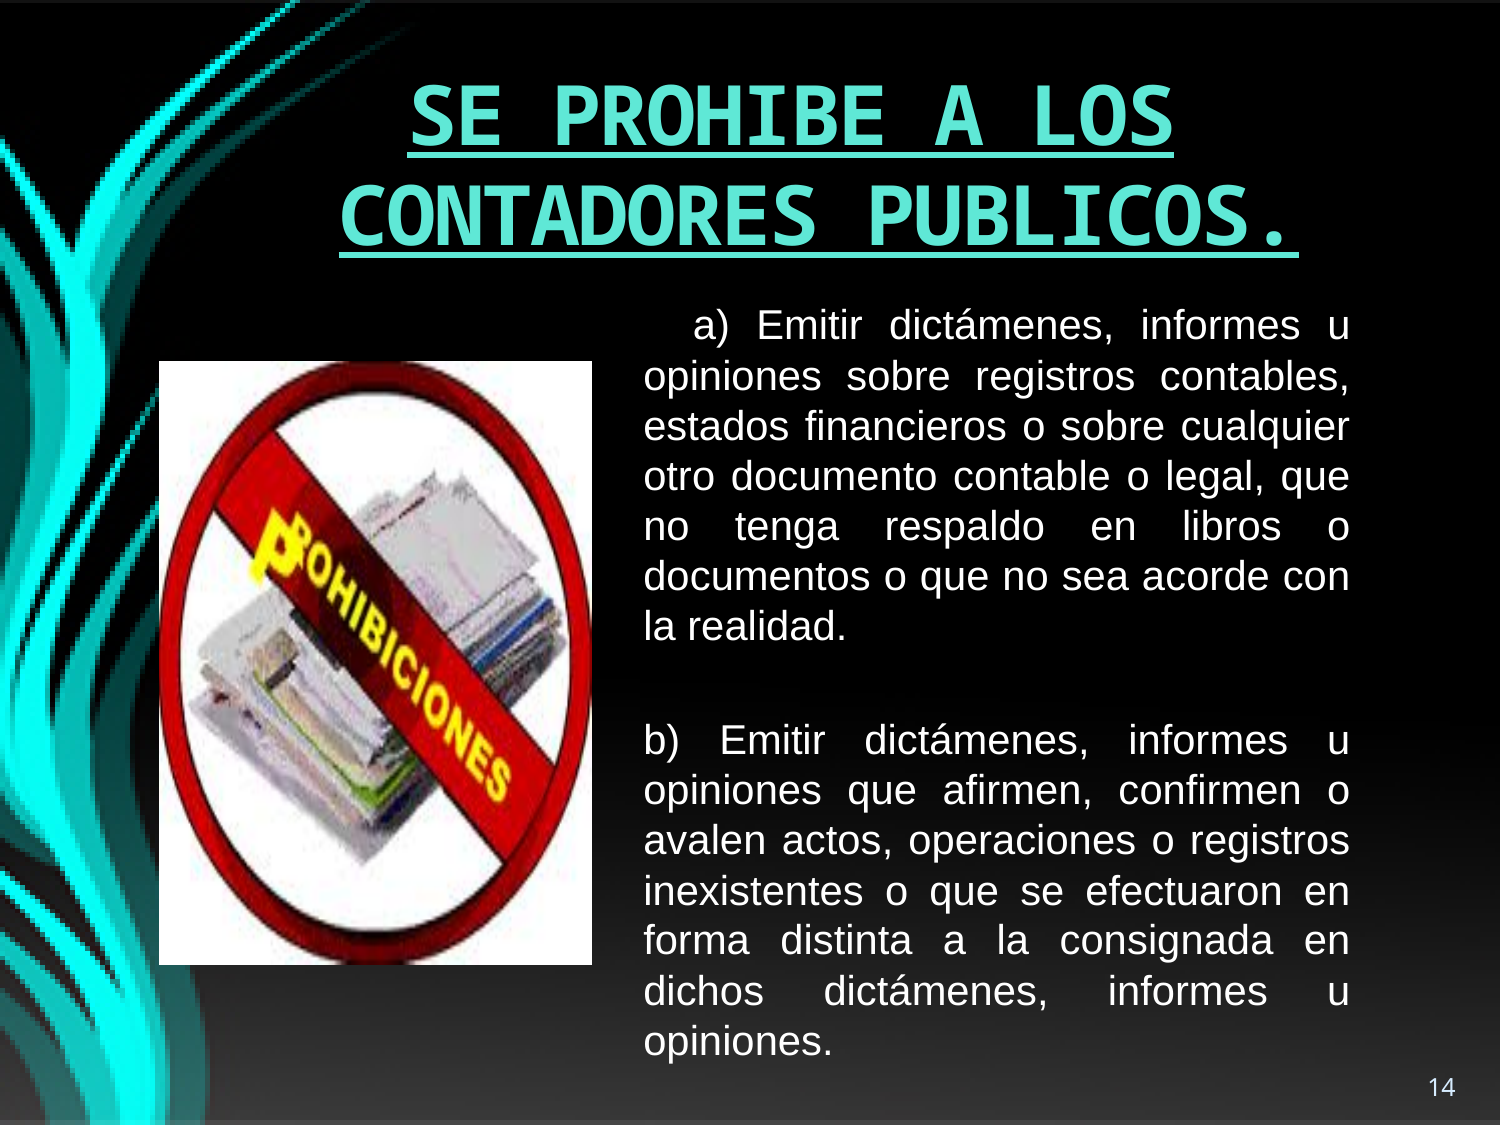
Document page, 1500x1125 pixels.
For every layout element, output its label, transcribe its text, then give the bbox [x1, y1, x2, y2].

slide_number 14 [1412, 1052, 1488, 1113]
title SE PROHIBE A LOS CONTADORES PUBLICOS. [147, 54, 1423, 205]
list a) Emitir dictámenes, informes u opiniones sobre registros contables, estados financieros o sobre cualquier otro documento contable o legal, que no tenga respaldo en libros o documentos o que no sea acorde con la realidad. b) Emitir dictámenes, informes u opiniones que afirmen, confirmen o avalen actos, operaciones o registros inexistentes o que se efectuaron en forma distinta a la consignada en dichos dictámenes, informes u opiniones. . [560, 290, 1367, 1042]
picture [0, 0, 1500, 1125]
